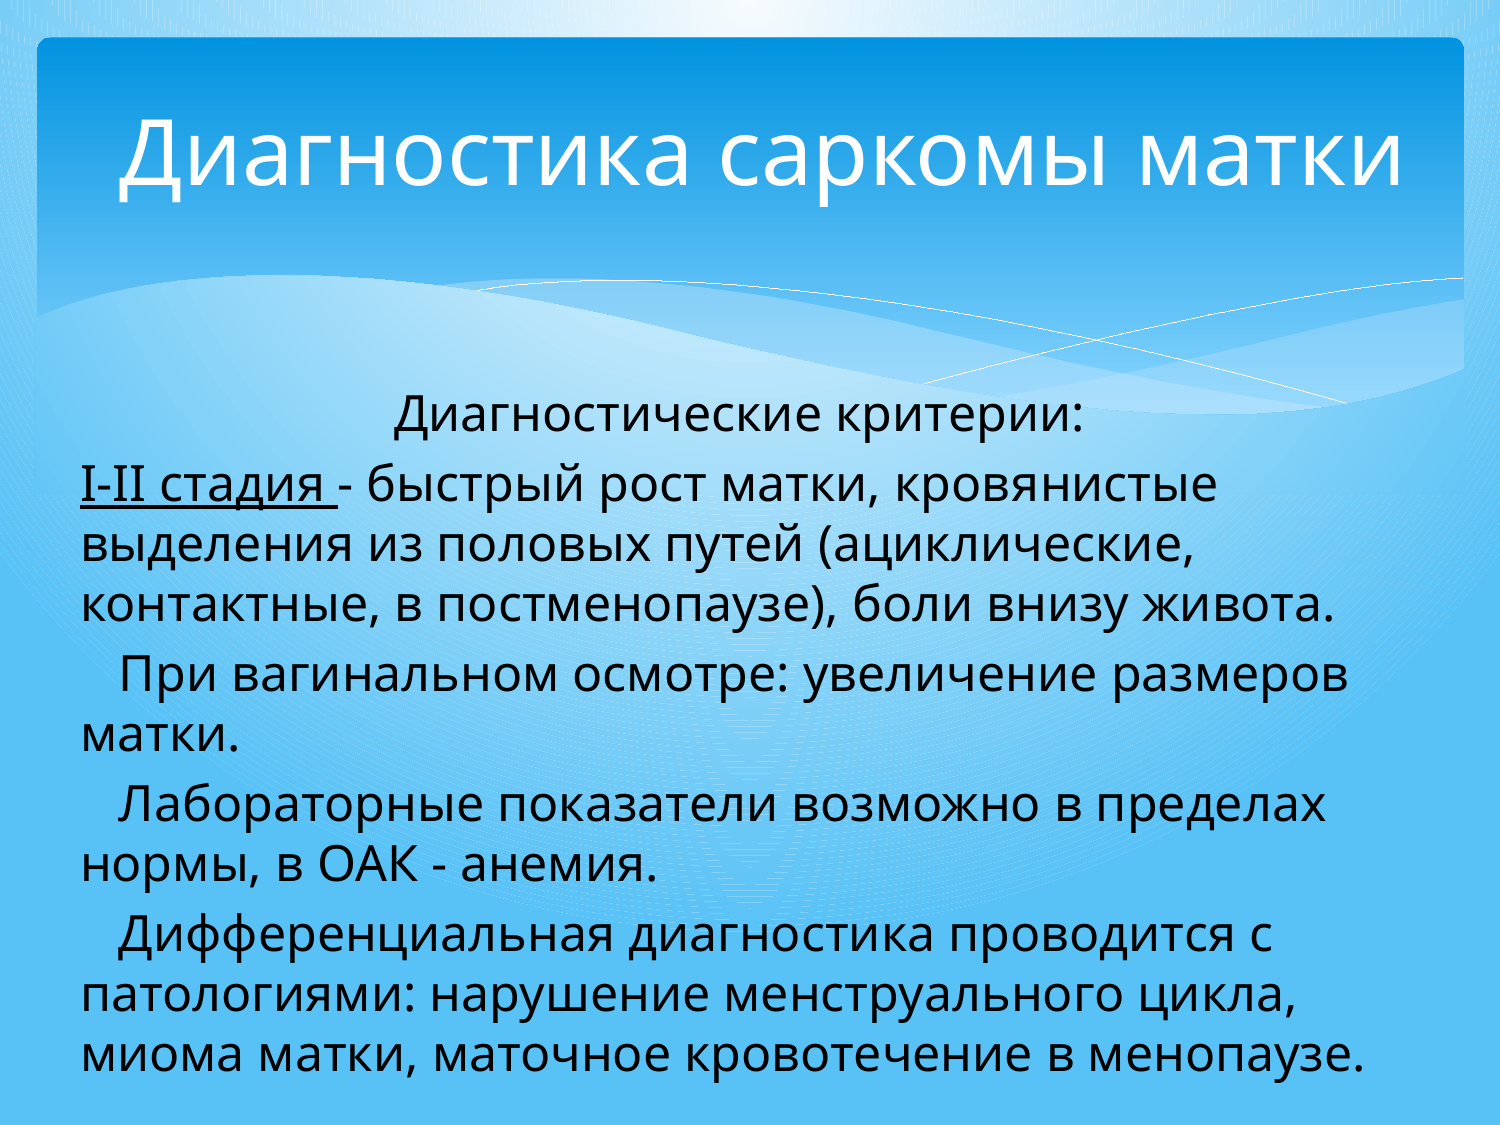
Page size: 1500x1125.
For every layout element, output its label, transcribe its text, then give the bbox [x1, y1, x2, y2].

title Диагностика саркомы матки [88, 54, 1439, 243]
list Диагностические критерии: I-II стадия - быстрый рост матки, кровянистые выделения из половых путей (ациклические, контактные, в постменопаузе), боли внизу живота. При вагинальном осмотре: увеличение размеров матки. Лабораторные показатели возможно в пределах нормы, в ОАК - анемия. Дифференциальная диагностика проводится с патологиями: нарушение менструального цикла, миома матки, маточное кровотечение в менопаузе. [64, 373, 1415, 1123]
